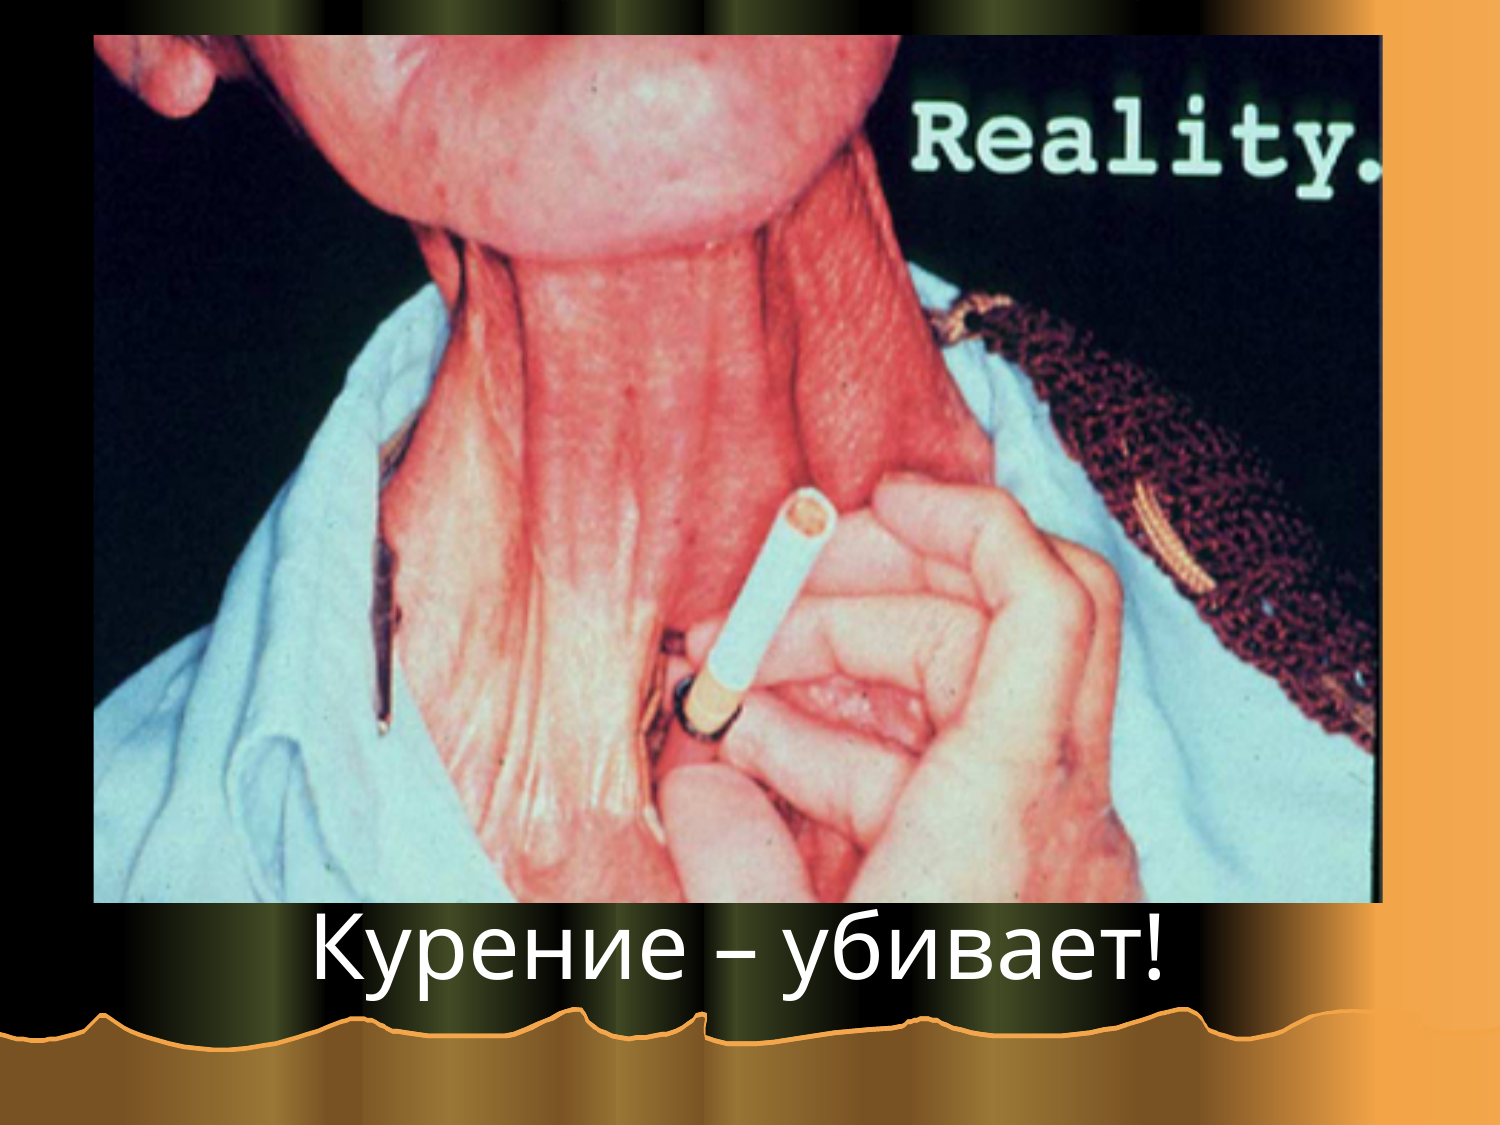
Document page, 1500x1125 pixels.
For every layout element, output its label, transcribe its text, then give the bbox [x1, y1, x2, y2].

picture [93, 34, 1383, 903]
list Курение – убивает! [293, 910, 1195, 1013]
